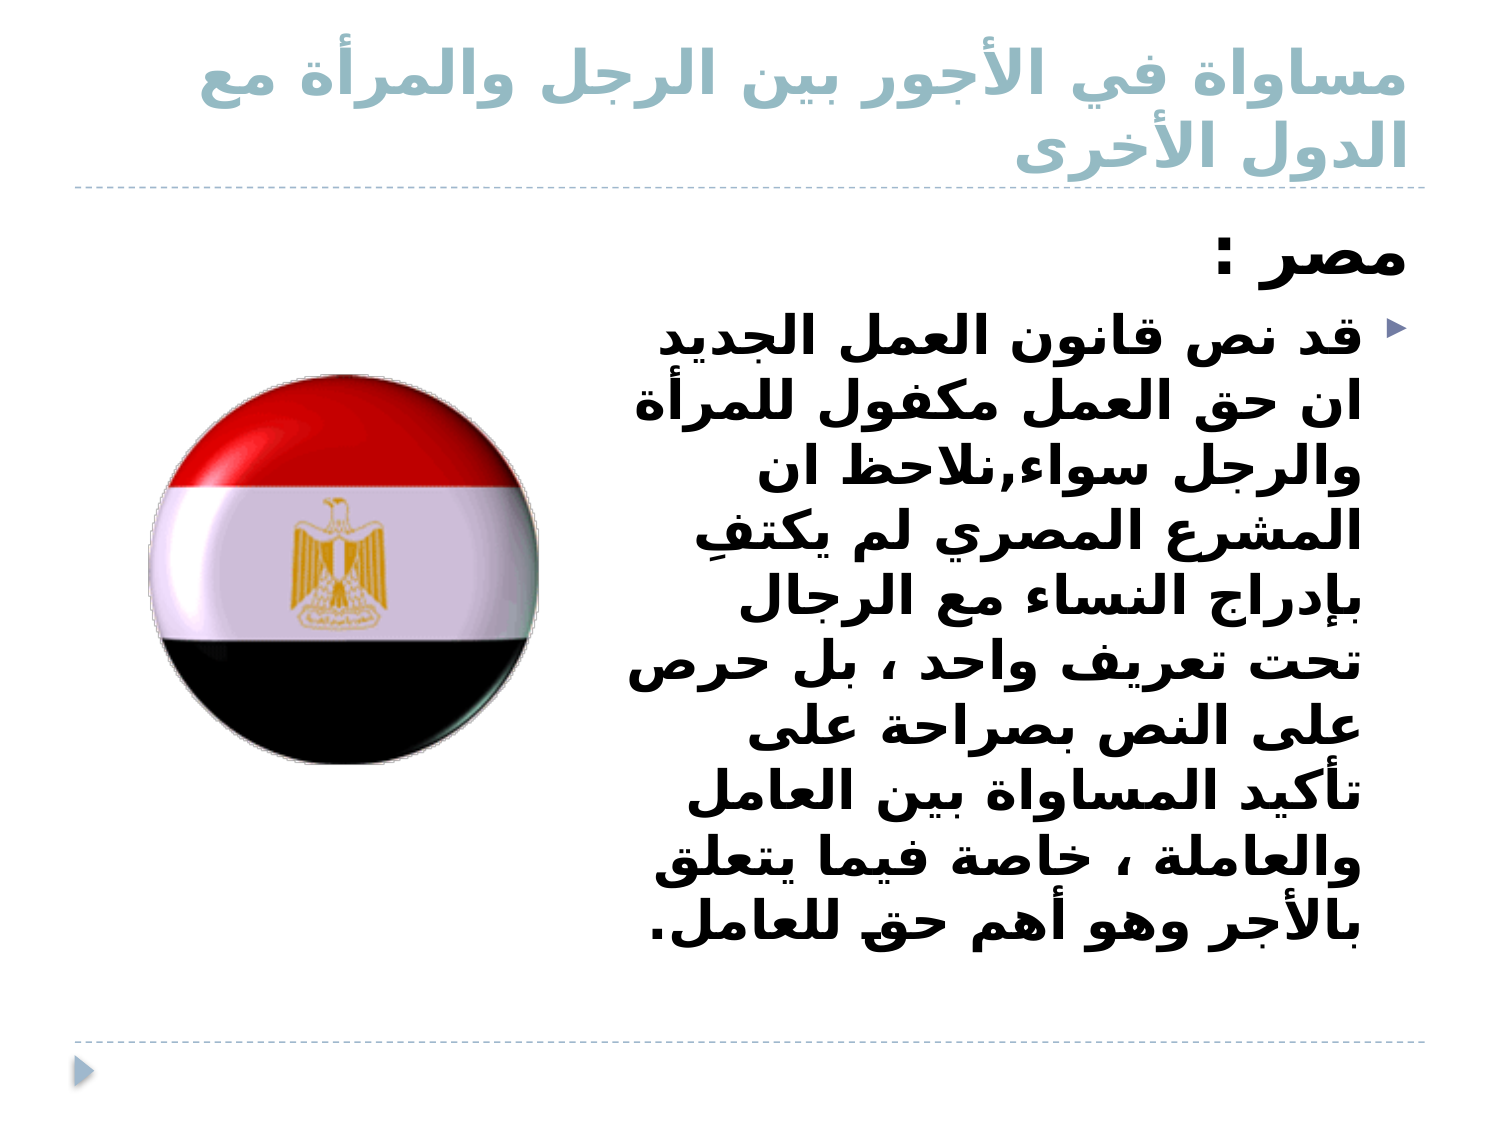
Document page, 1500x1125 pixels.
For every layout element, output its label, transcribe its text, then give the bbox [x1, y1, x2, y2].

picture [147, 373, 543, 769]
list مصر : قد نص قانون العمل الجديد ان حق العمل مكفول للمرأة والرجل سواء,نلاحظ ان المشرع المصري لم يكتفِ بإدراج النساء مع الرجال تحت تعريف واحد ، بل حرص على النص بصراحة على تأكيد المساواة بين العامل والعاملة ، خاصة فيما يتعلق بالأجر وهو أهم حق للعامل. [596, 200, 1425, 1010]
title مساواة في الأجور بين الرجل والمرأة مع الدول الأخرى [75, 24, 1425, 188]
